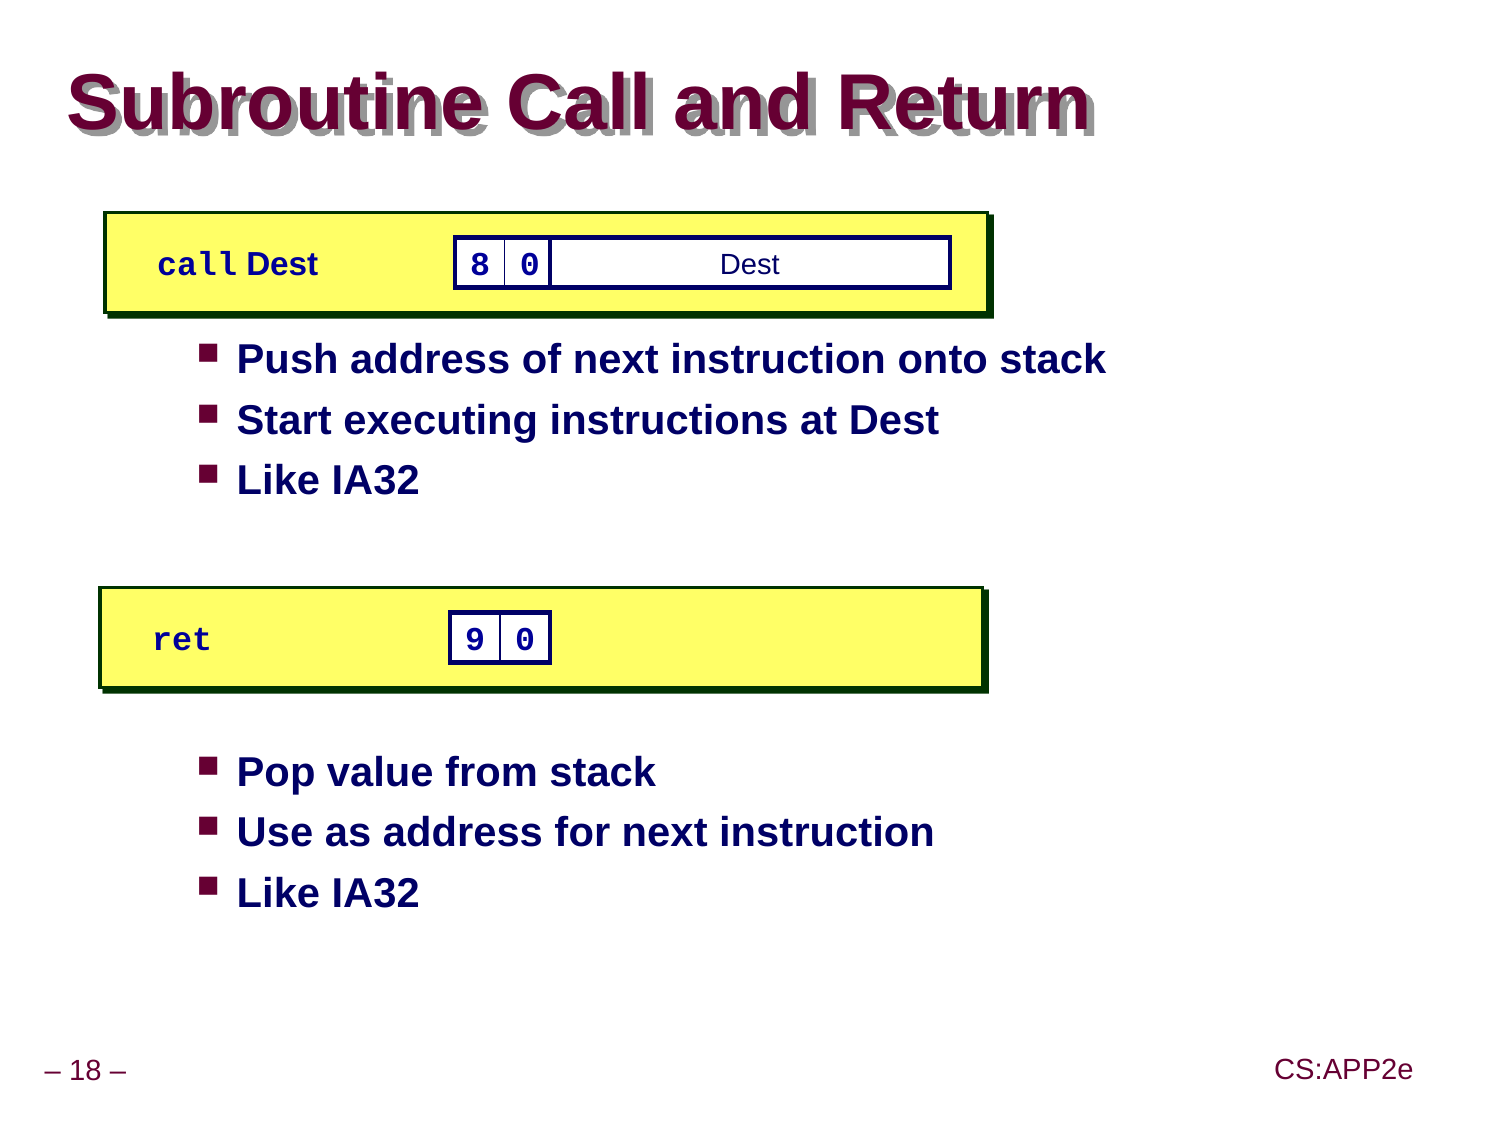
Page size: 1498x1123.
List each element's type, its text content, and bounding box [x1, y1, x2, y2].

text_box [104, 212, 988, 313]
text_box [99, 587, 983, 688]
title Subroutine Call and Return [66, 40, 1495, 169]
list Push address of next instruction onto stack Start executing instructions at Dest Like IA32 Pop value from stack Use as address for next instruction Like IA32 [99, 324, 1363, 581]
